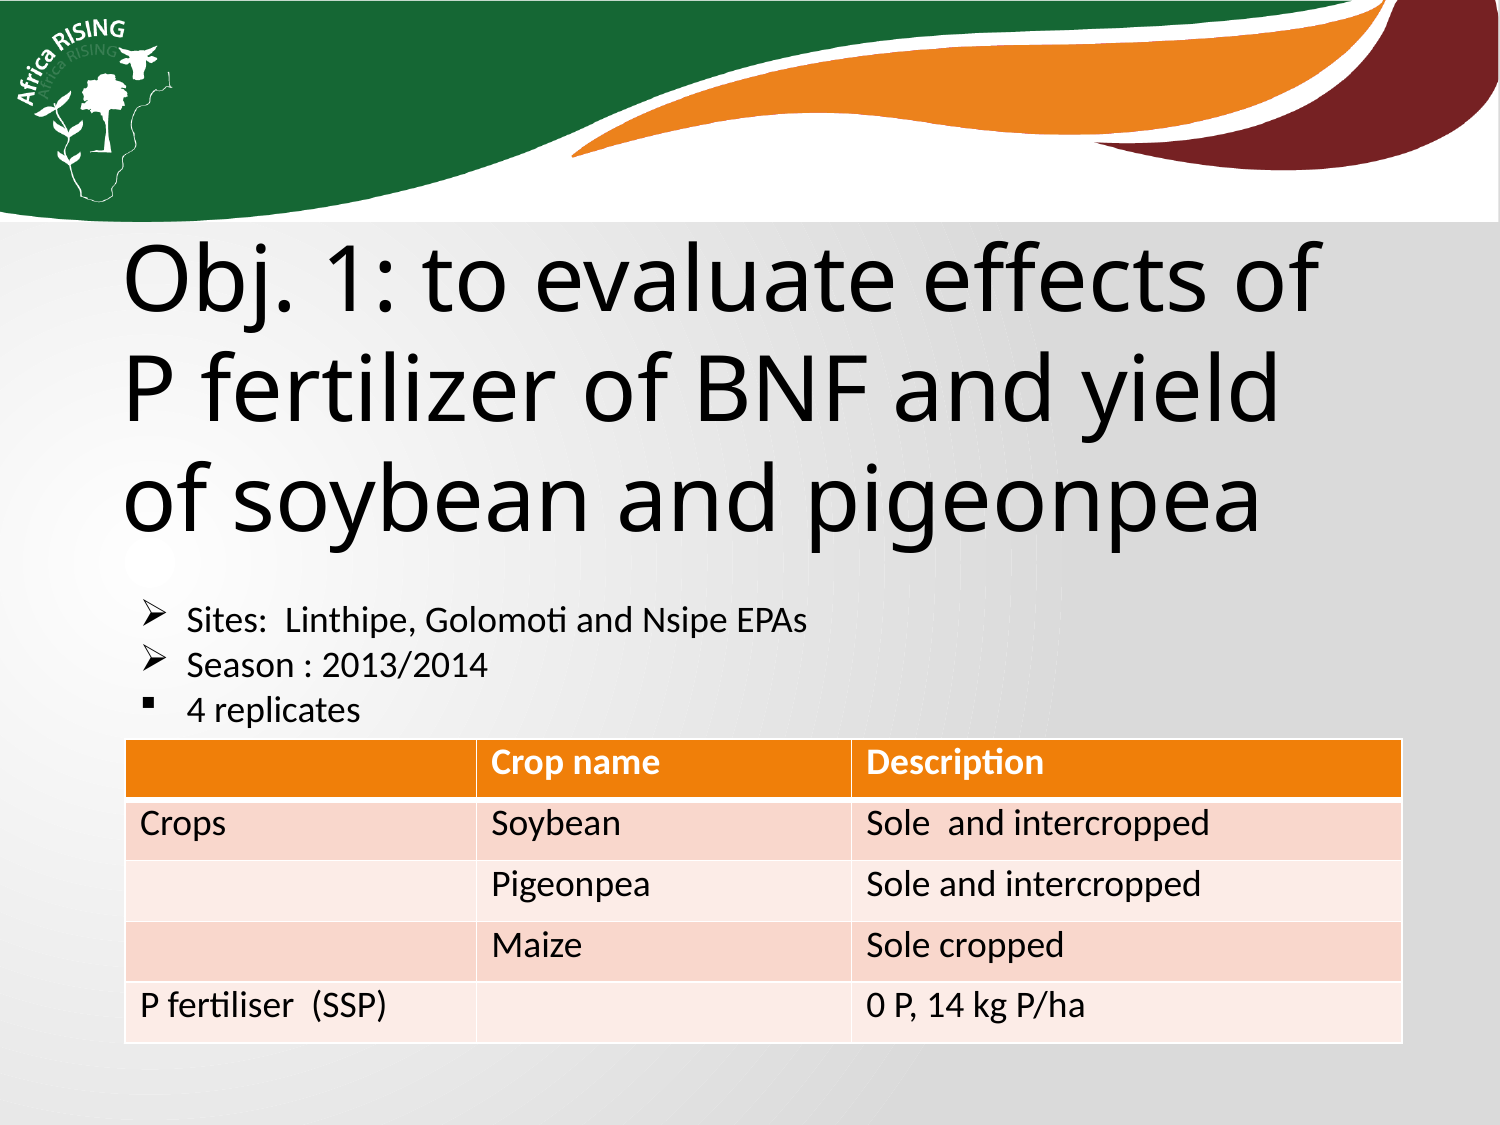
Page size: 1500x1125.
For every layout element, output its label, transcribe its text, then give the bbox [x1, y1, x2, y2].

table_cell [126, 922, 476, 981]
table_cell P fertiliser (SSP) [126, 983, 476, 1042]
picture [0, 0, 1499, 222]
table_cell 0 P, 14 kg P/ha [852, 983, 1401, 1042]
table_header Description [852, 740, 1401, 797]
list Obj. 1: to evaluate effects of P fertilizer of BNF and yield of soybean and pigeonpea [87, 212, 1363, 350]
table_cell Sole and intercropped [852, 803, 1401, 860]
table_cell Pigeonpea [477, 861, 851, 921]
text_box Sites: Linthipe, Golomoti and Nsipe EPAs Season : 2013/2014 4 replicates [124, 587, 1038, 738]
table_cell Sole and intercropped [852, 861, 1401, 921]
table_cell [126, 861, 476, 921]
table_cell Crops [126, 803, 476, 860]
table_cell Maize [477, 922, 851, 981]
table_header Crop name [477, 740, 851, 797]
table_cell Soybean [477, 803, 851, 860]
table_cell Sole cropped [852, 922, 1401, 981]
table_header [126, 740, 476, 797]
table_cell [477, 983, 851, 1042]
